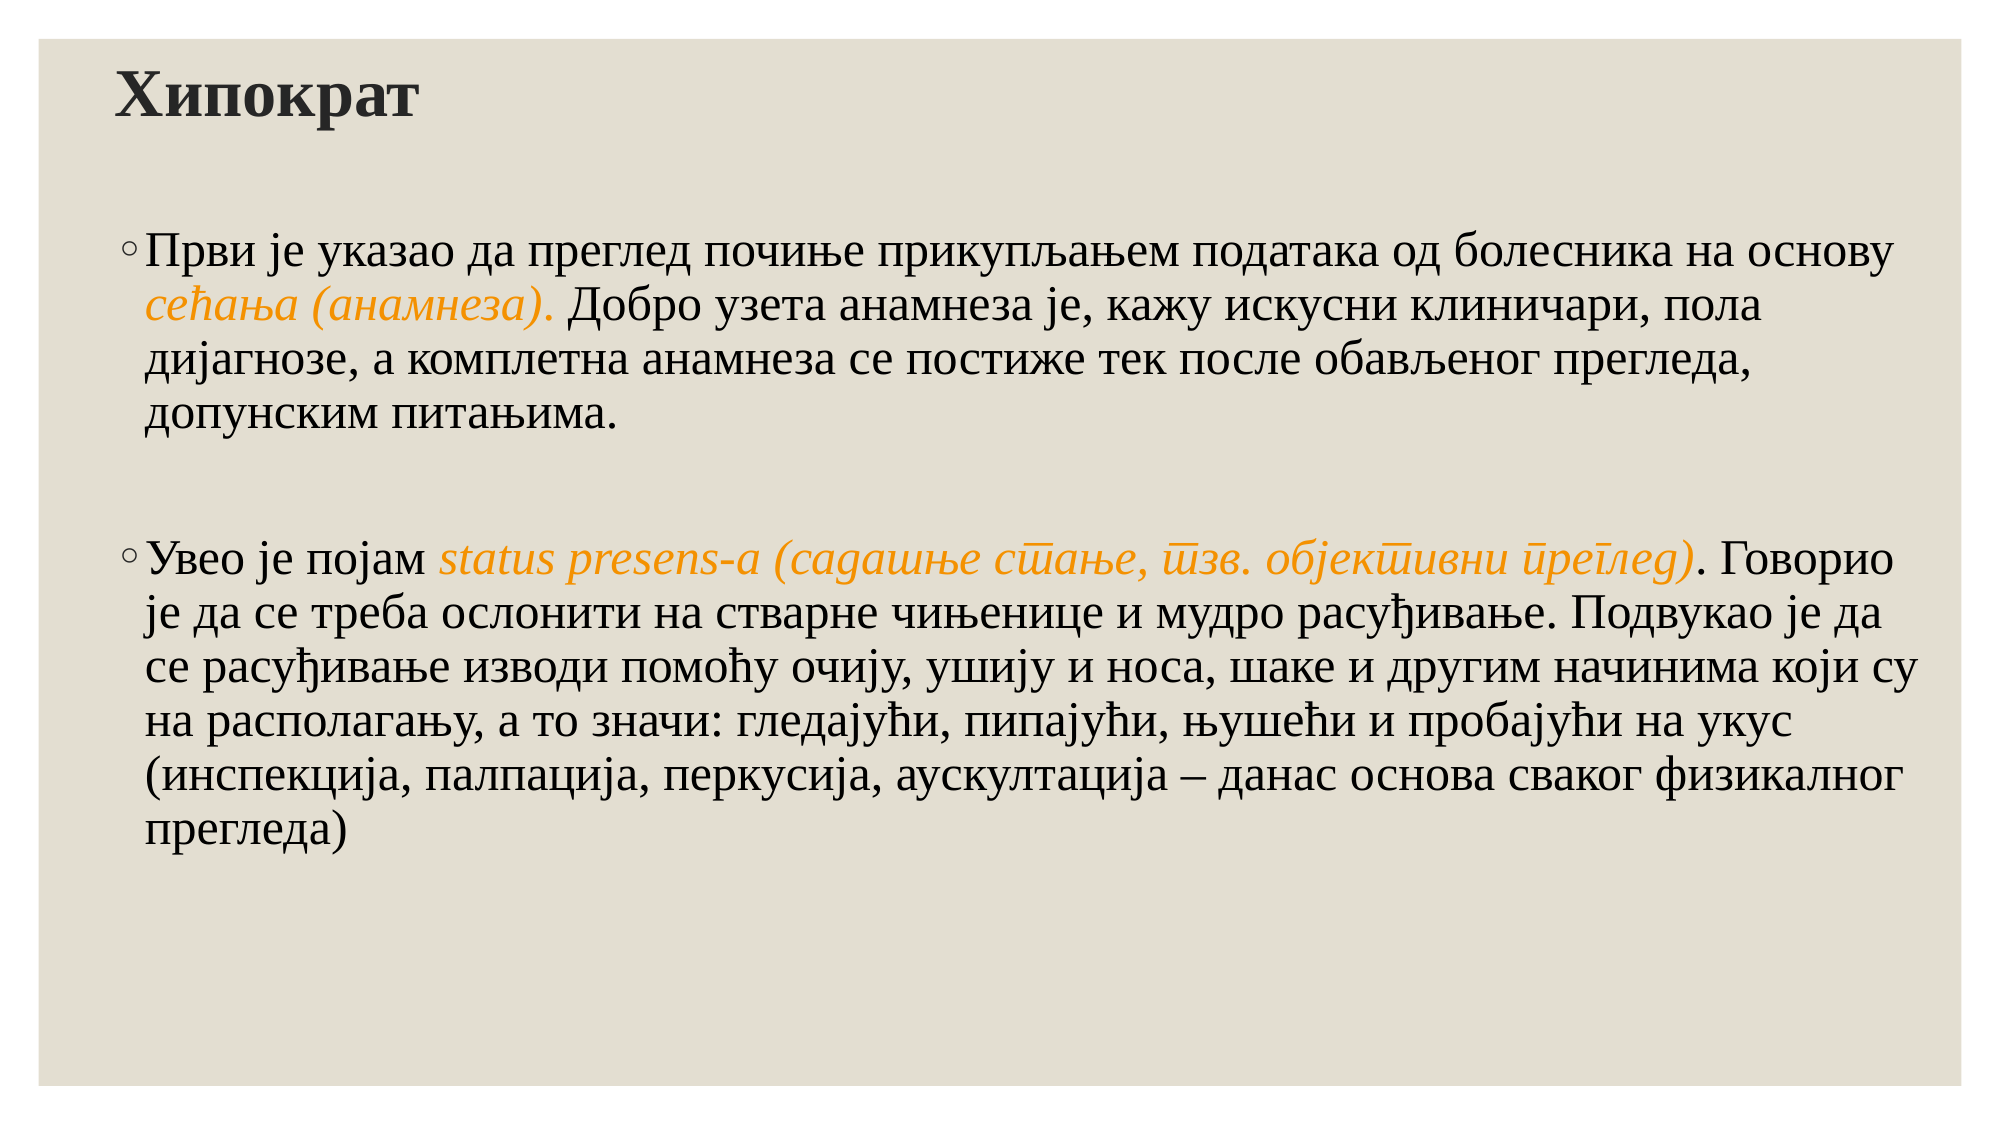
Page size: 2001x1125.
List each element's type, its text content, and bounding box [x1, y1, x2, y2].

list Први је указао да преглед почиње прикупљањем података од болесника на основу сећања (анамнеза). Добро узета анамнеза је, кажу искусни клиничари, пола дијагнозе, а комплетна анамнеза се постиже тек после обављеног прегледа, допунским питањима. Увео је појам status presens-а (садашње стање, тзв. објективни преглед). Говорио је да се треба ослонити на стварне чињенице и мудро расуђивање. Подвукао је да се расуђивање изводи помоћу очију, ушију и носа, шаке и другим начинима који су на располагању, а то значи: гледајући, пипајући, њушећи и пробајући на укус (инспекција, палпација, перкусија, аускултација – данас основа сваког физикалног прегледа) [99, 137, 1943, 1076]
title Хипократ [99, 50, 1900, 238]
